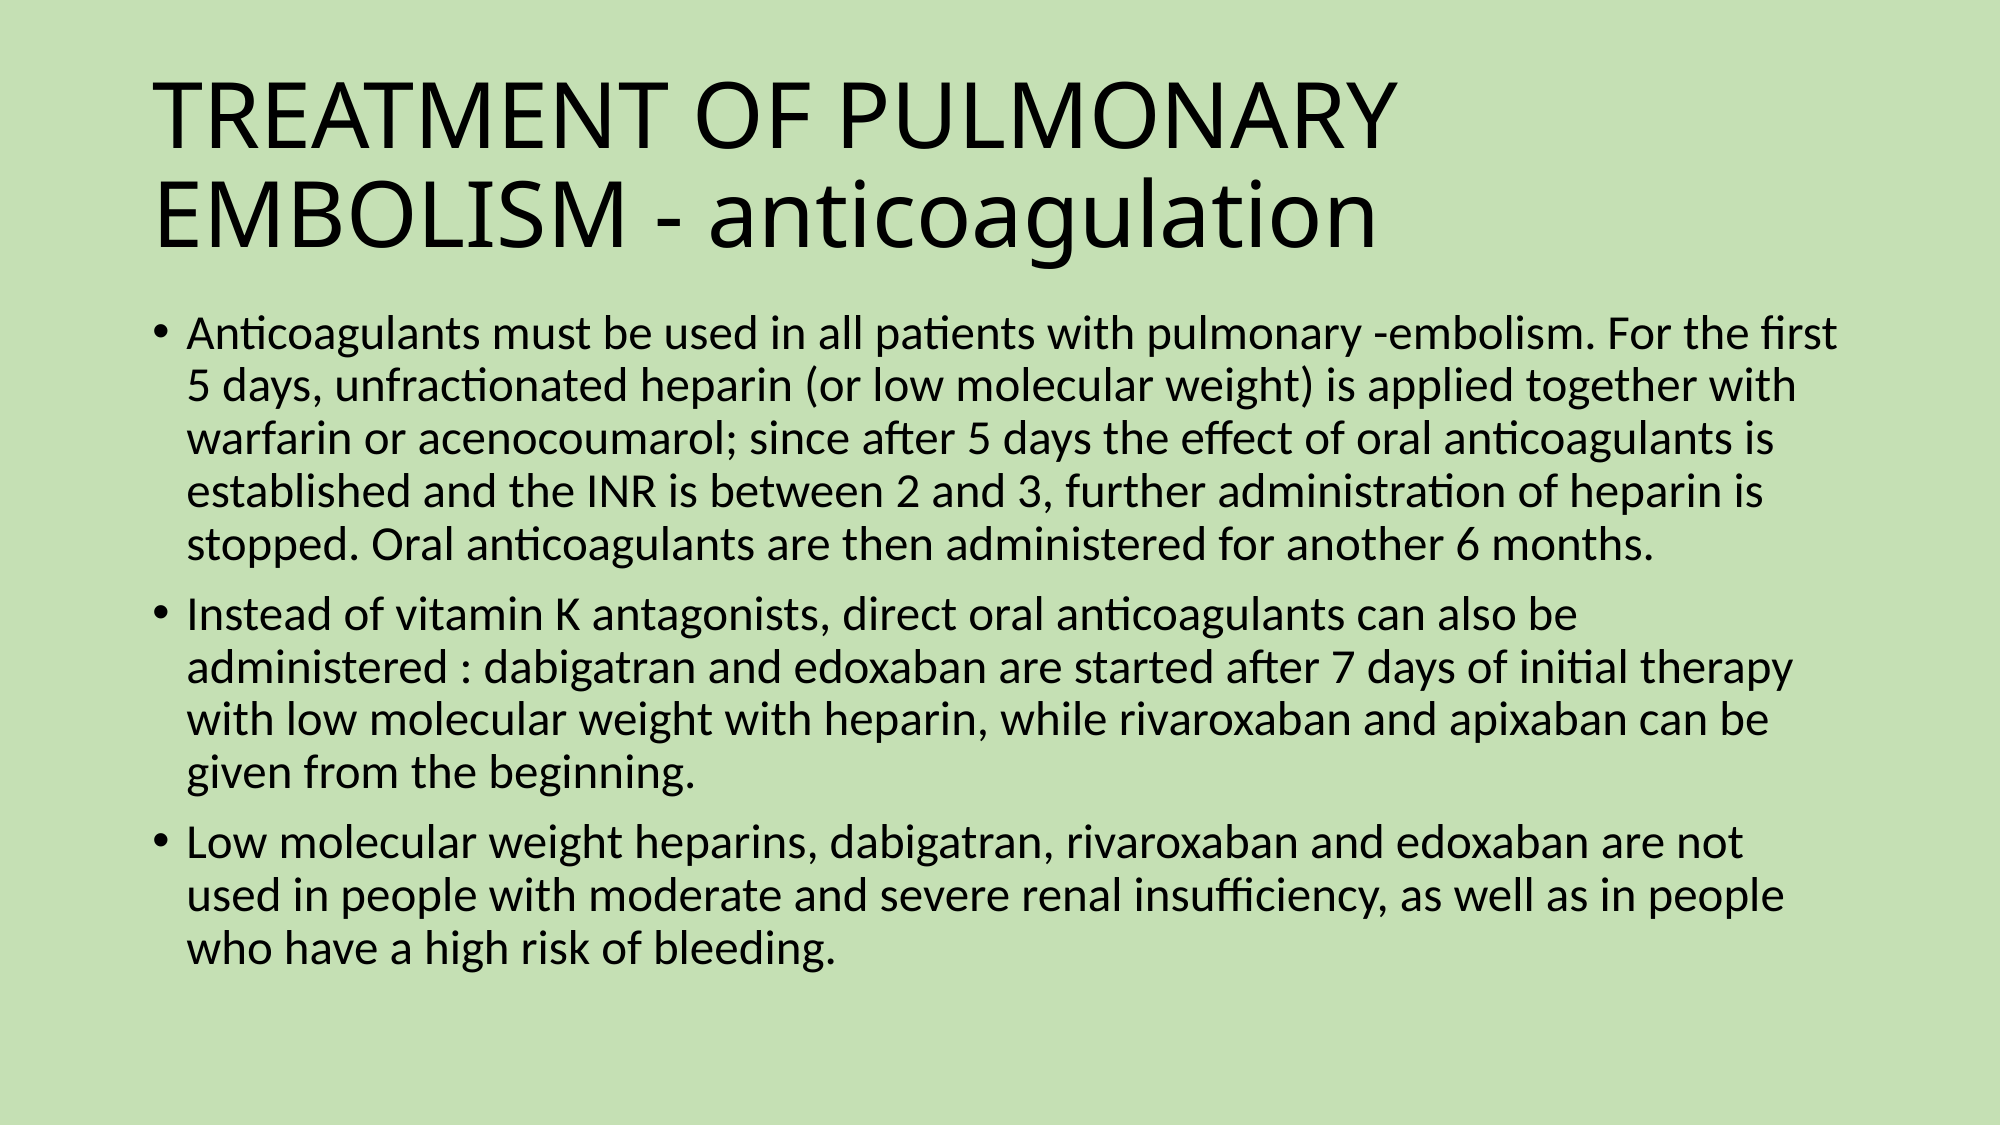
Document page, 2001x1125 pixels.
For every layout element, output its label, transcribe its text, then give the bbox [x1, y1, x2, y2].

title TREATMENT OF PULMONARY EMBOLISM - anticoagulation [137, 59, 1863, 278]
list Anticoagulants must be used in all patients with pulmonary -embolism. For the first 5 days, unfractionated heparin (or low molecular weight) is applied together with warfarin or acenocoumarol; since after 5 days the effect of oral anticoagulants is established and the INR is between 2 and 3, further administration of heparin is stopped. Oral anticoagulants are then administered for another 6 months. Instead of vitamin K antagonists, direct oral anticoagulants can also be administered : dabigatran and edoxaban are started after 7 days of initial therapy with low molecular weight with heparin, while rivaroxaban and apixaban can be given from the beginning. Low molecular weight heparins, dabigatran, rivaroxaban and edoxaban are not used in people with moderate and severe renal insufficiency, as well as in people who have a high risk of bleeding. [137, 299, 1863, 1014]
